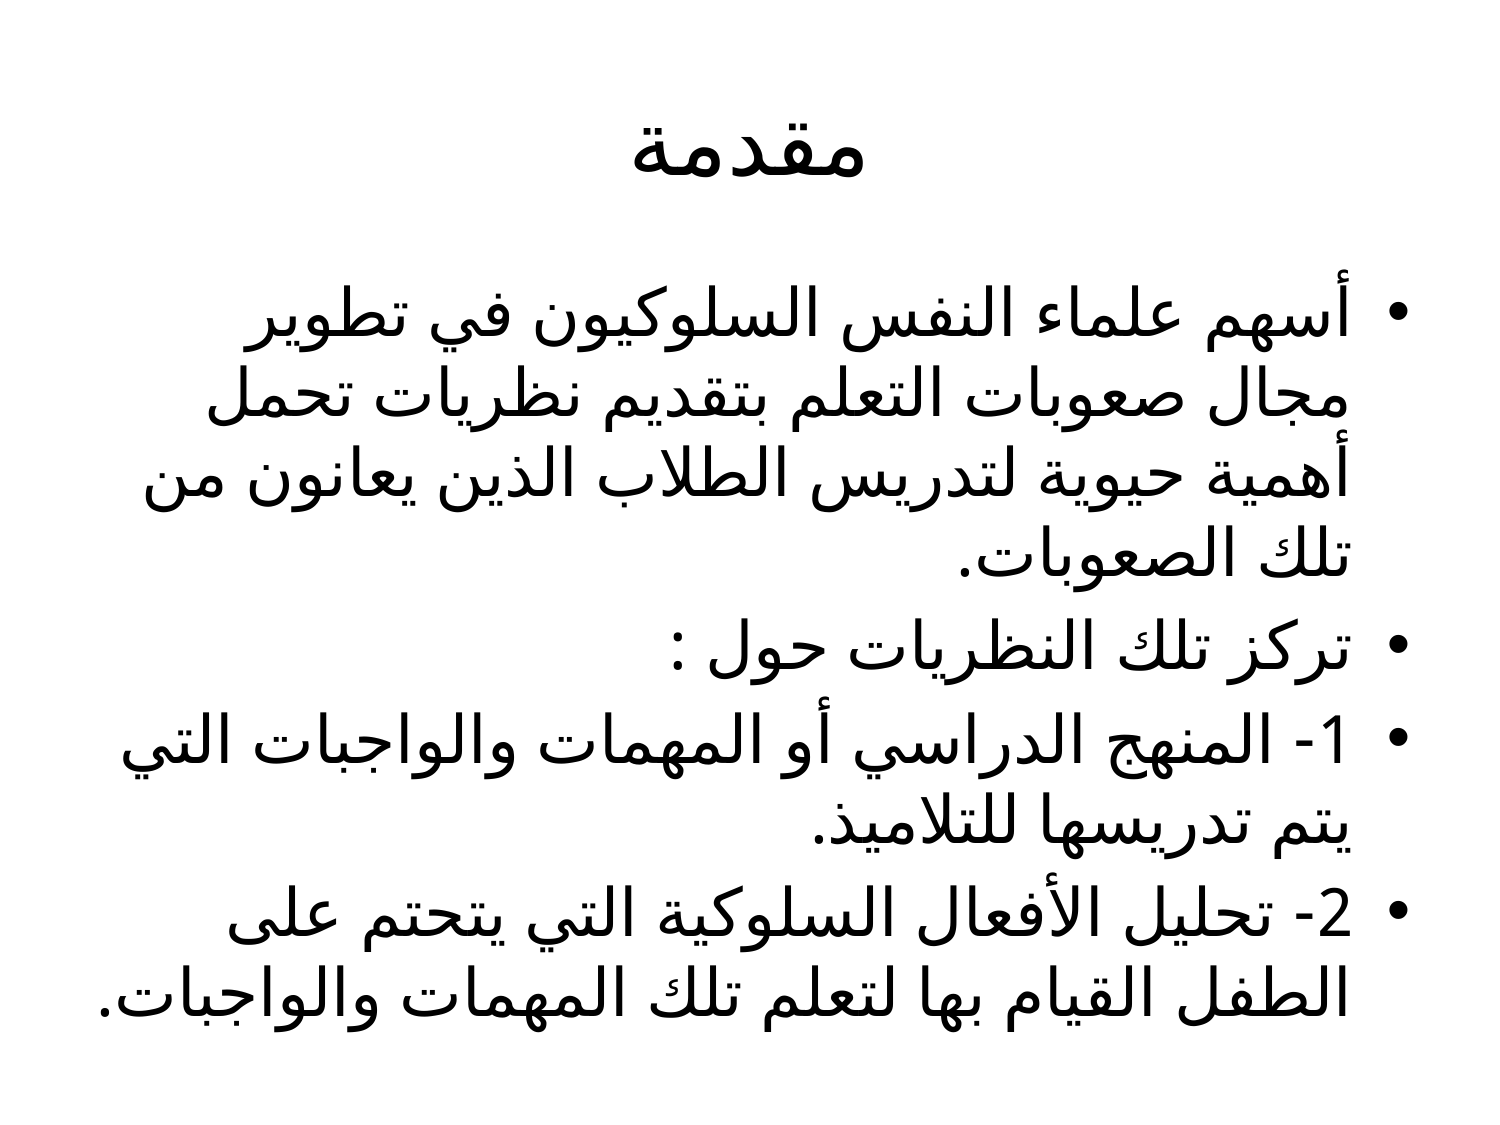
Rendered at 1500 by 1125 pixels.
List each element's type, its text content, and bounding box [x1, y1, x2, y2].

list أسهم علماء النفس السلوكيون في تطوير مجال صعوبات التعلم بتقديم نظريات تحمل أهمية حيوية لتدريس الطلاب الذين يعانون من تلك الصعوبات. تركز تلك النظريات حول : 1- المنهج الدراسي أو المهمات والواجبات التي يتم تدريسها للتلاميذ. 2- تحليل الأفعال السلوكية التي يتحتم على الطفل القيام بها لتعلم تلك المهمات والواجبات. [75, 262, 1425, 1005]
title مقدمة [75, 45, 1425, 233]
